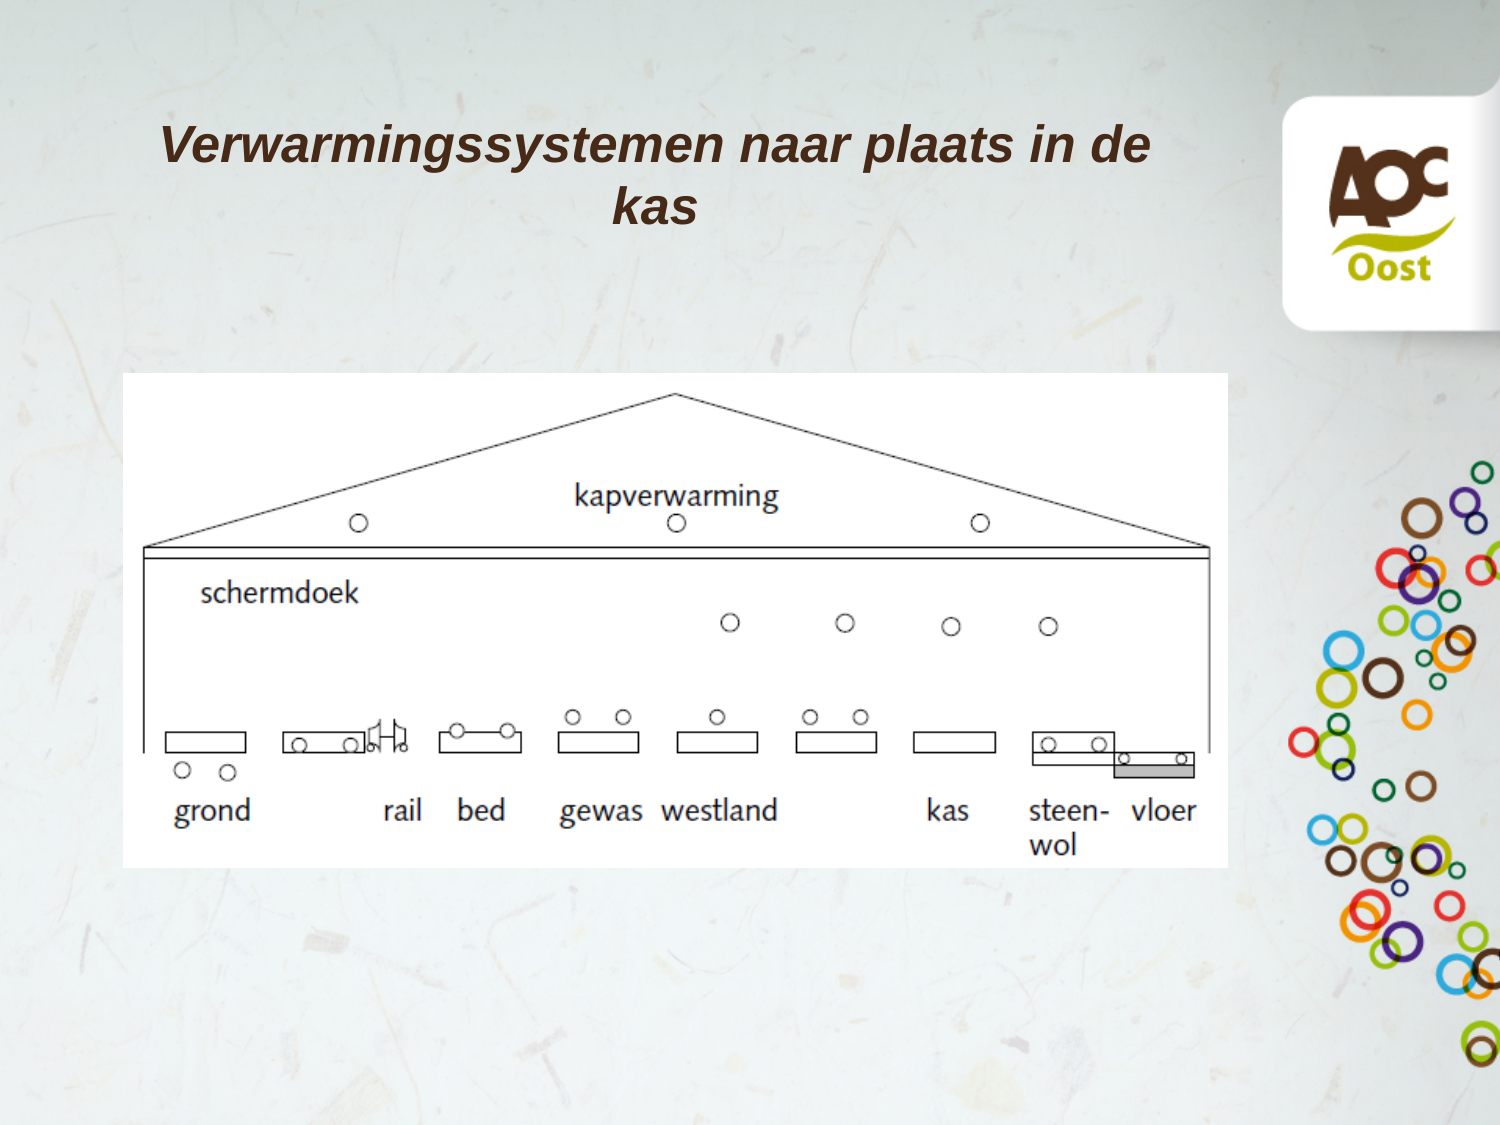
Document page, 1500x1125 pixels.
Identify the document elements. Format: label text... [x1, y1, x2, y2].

subtitle [64, 349, 1235, 929]
title Verwarmingssystemen naar plaats in de kas [112, 101, 1199, 244]
picture [0, 0, 1500, 1125]
